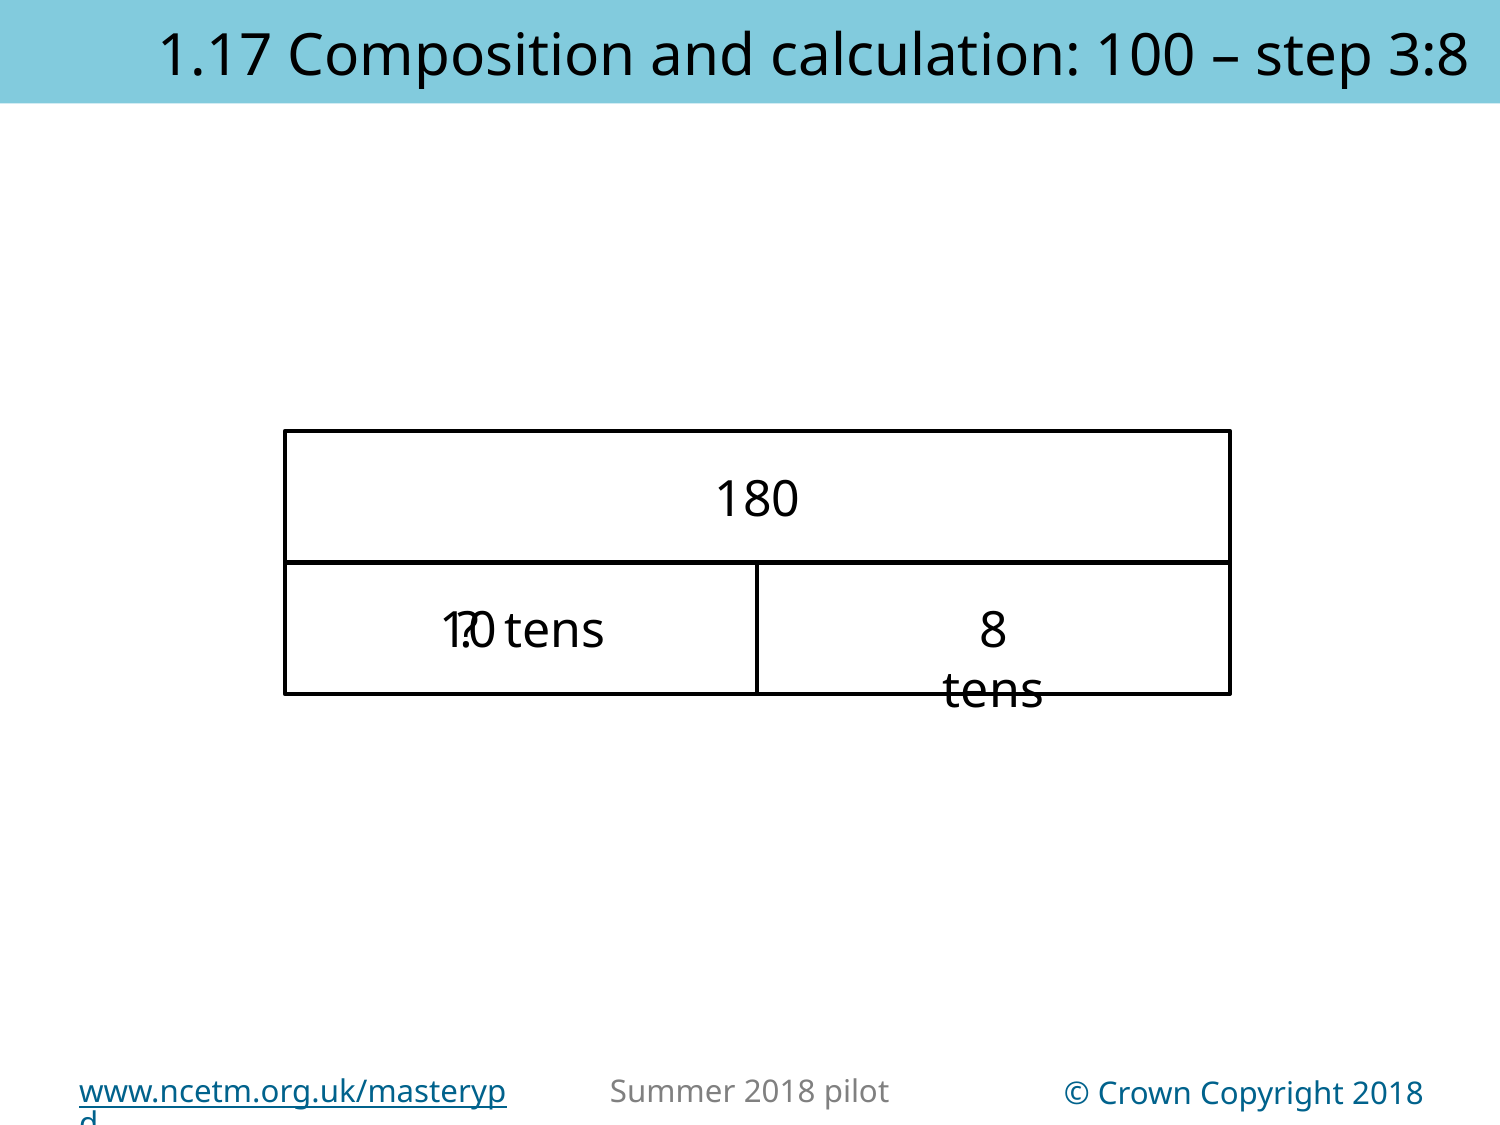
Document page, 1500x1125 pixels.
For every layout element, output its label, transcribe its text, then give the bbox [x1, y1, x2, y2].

text_box [758, 562, 1230, 695]
text_box 180 [692, 458, 822, 534]
list 1.17 Composition and calculation: 100 – step 3:8 [0, 0, 1500, 104]
text_box 8 tens [907, 695, 1080, 726]
text_box 10 [414, 590, 485, 666]
text_box [284, 562, 758, 695]
text_box tens [485, 590, 625, 666]
text_box [284, 430, 1230, 562]
